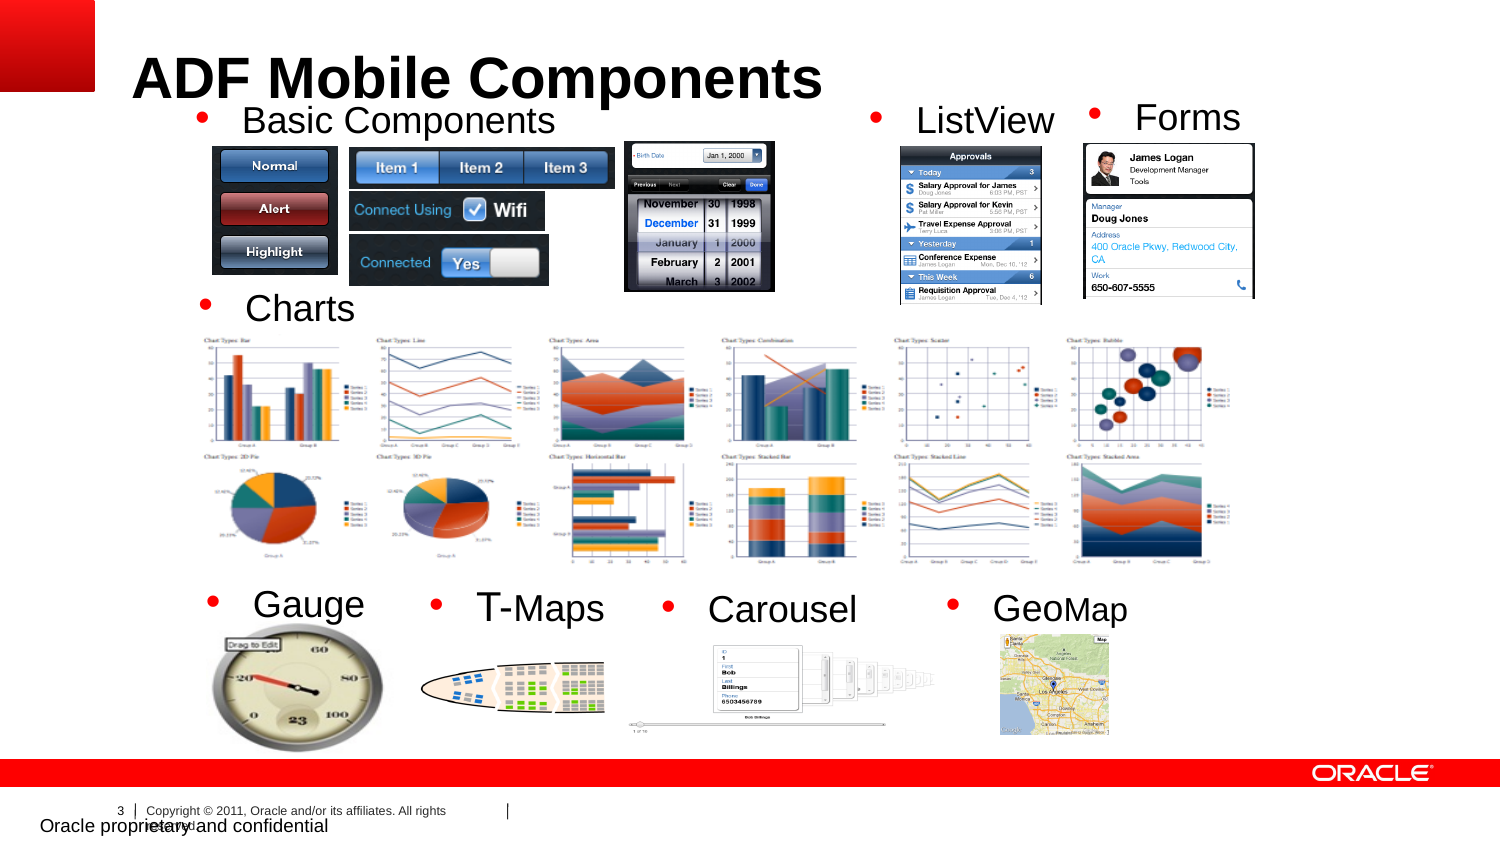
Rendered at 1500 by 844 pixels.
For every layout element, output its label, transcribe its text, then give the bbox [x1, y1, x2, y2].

text_box GeoMap [941, 577, 1143, 637]
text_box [193, 271, 1237, 569]
picture [0, 759, 1500, 787]
text_box ListView [854, 84, 1070, 150]
picture [1000, 634, 1109, 735]
picture [1082, 143, 1255, 299]
title ADF Mobile Components [131, 40, 1482, 107]
picture [349, 234, 549, 286]
text_box Forms [1073, 81, 1256, 146]
picture [624, 140, 776, 292]
text_box Basic Components [180, 84, 571, 150]
picture [212, 146, 338, 276]
picture [349, 147, 615, 189]
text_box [412, 577, 610, 716]
text_box Oracle proprietary and confidential [24, 806, 1475, 825]
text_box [605, 577, 937, 735]
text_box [200, 577, 394, 757]
picture [899, 146, 1042, 305]
picture [349, 191, 545, 231]
